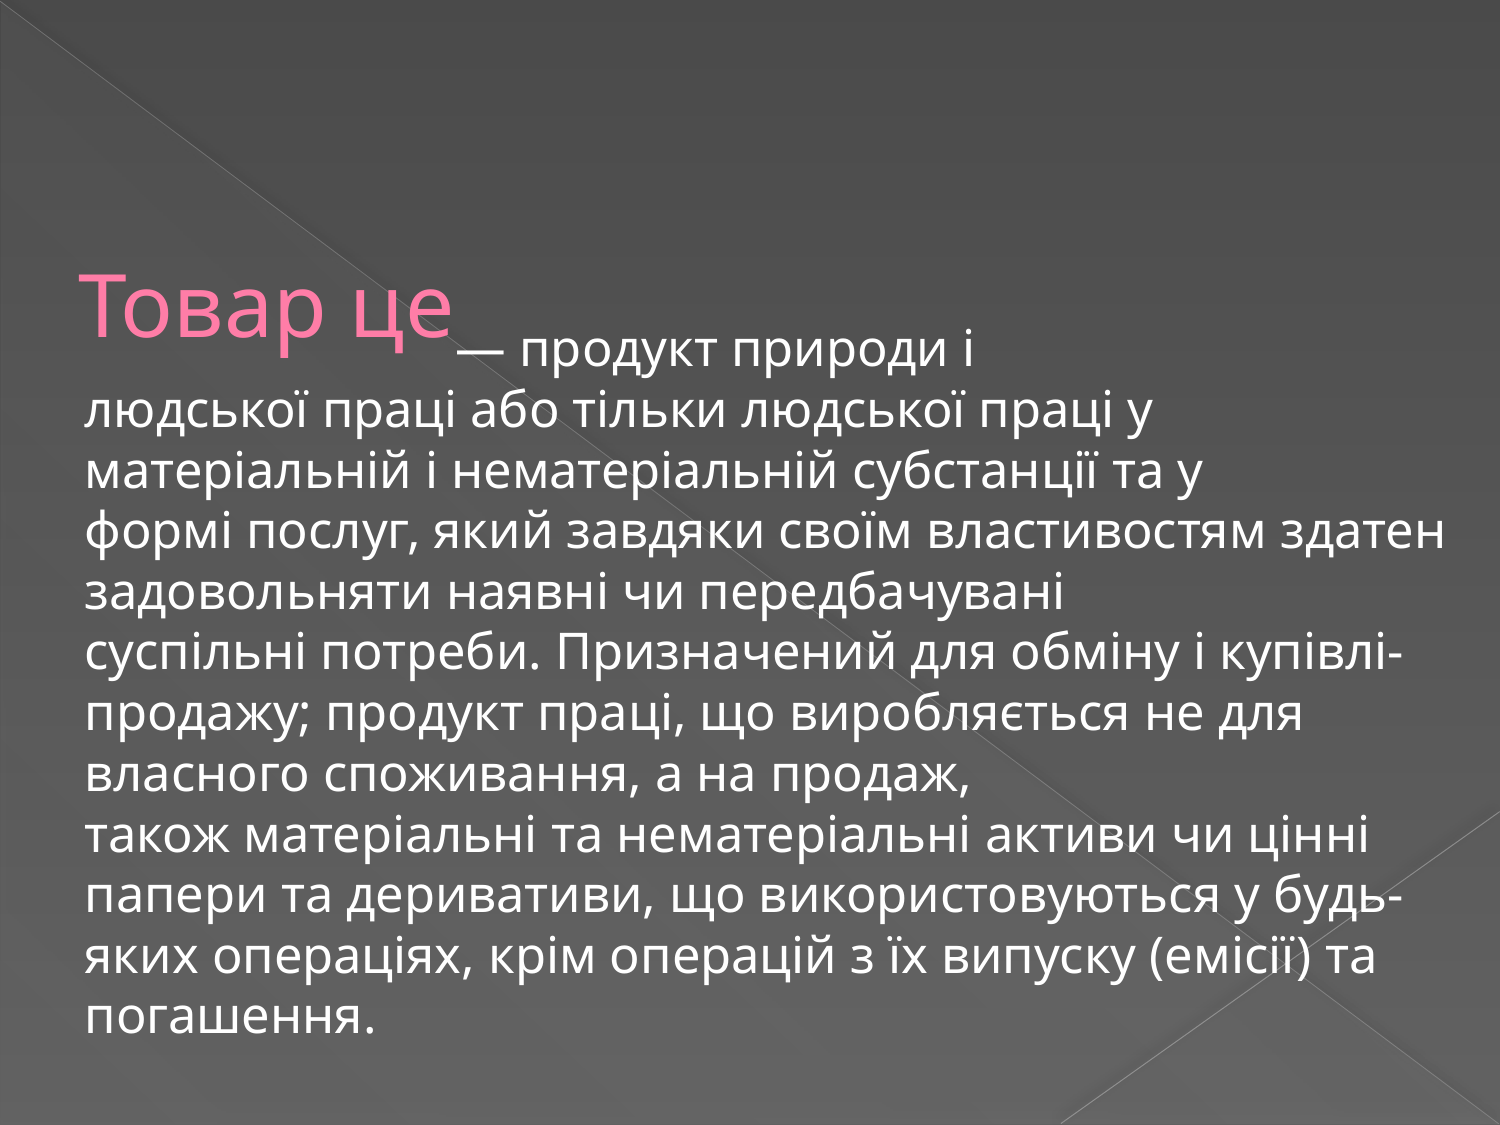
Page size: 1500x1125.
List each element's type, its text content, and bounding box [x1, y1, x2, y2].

list — продукт природи і людської праці або тільки людської праці у матеріальній і нематеріальній субстанції та у формі послуг, який завдяки своїм властивостям здатен задовольняти наявні чи передбачувані суспільні потреби. Призначений для обміну і купівлі-продажу; продукт праці, що виробляється не для власного споживання, а на продаж, також матеріальні та нематеріальні активи чи цінні папери та деривативи, що використовуються у будь-яких операціях, крім операцій з їх випуску (емісії) та погашення. [0, 308, 1465, 1059]
title Товар це [0, 187, 523, 308]
